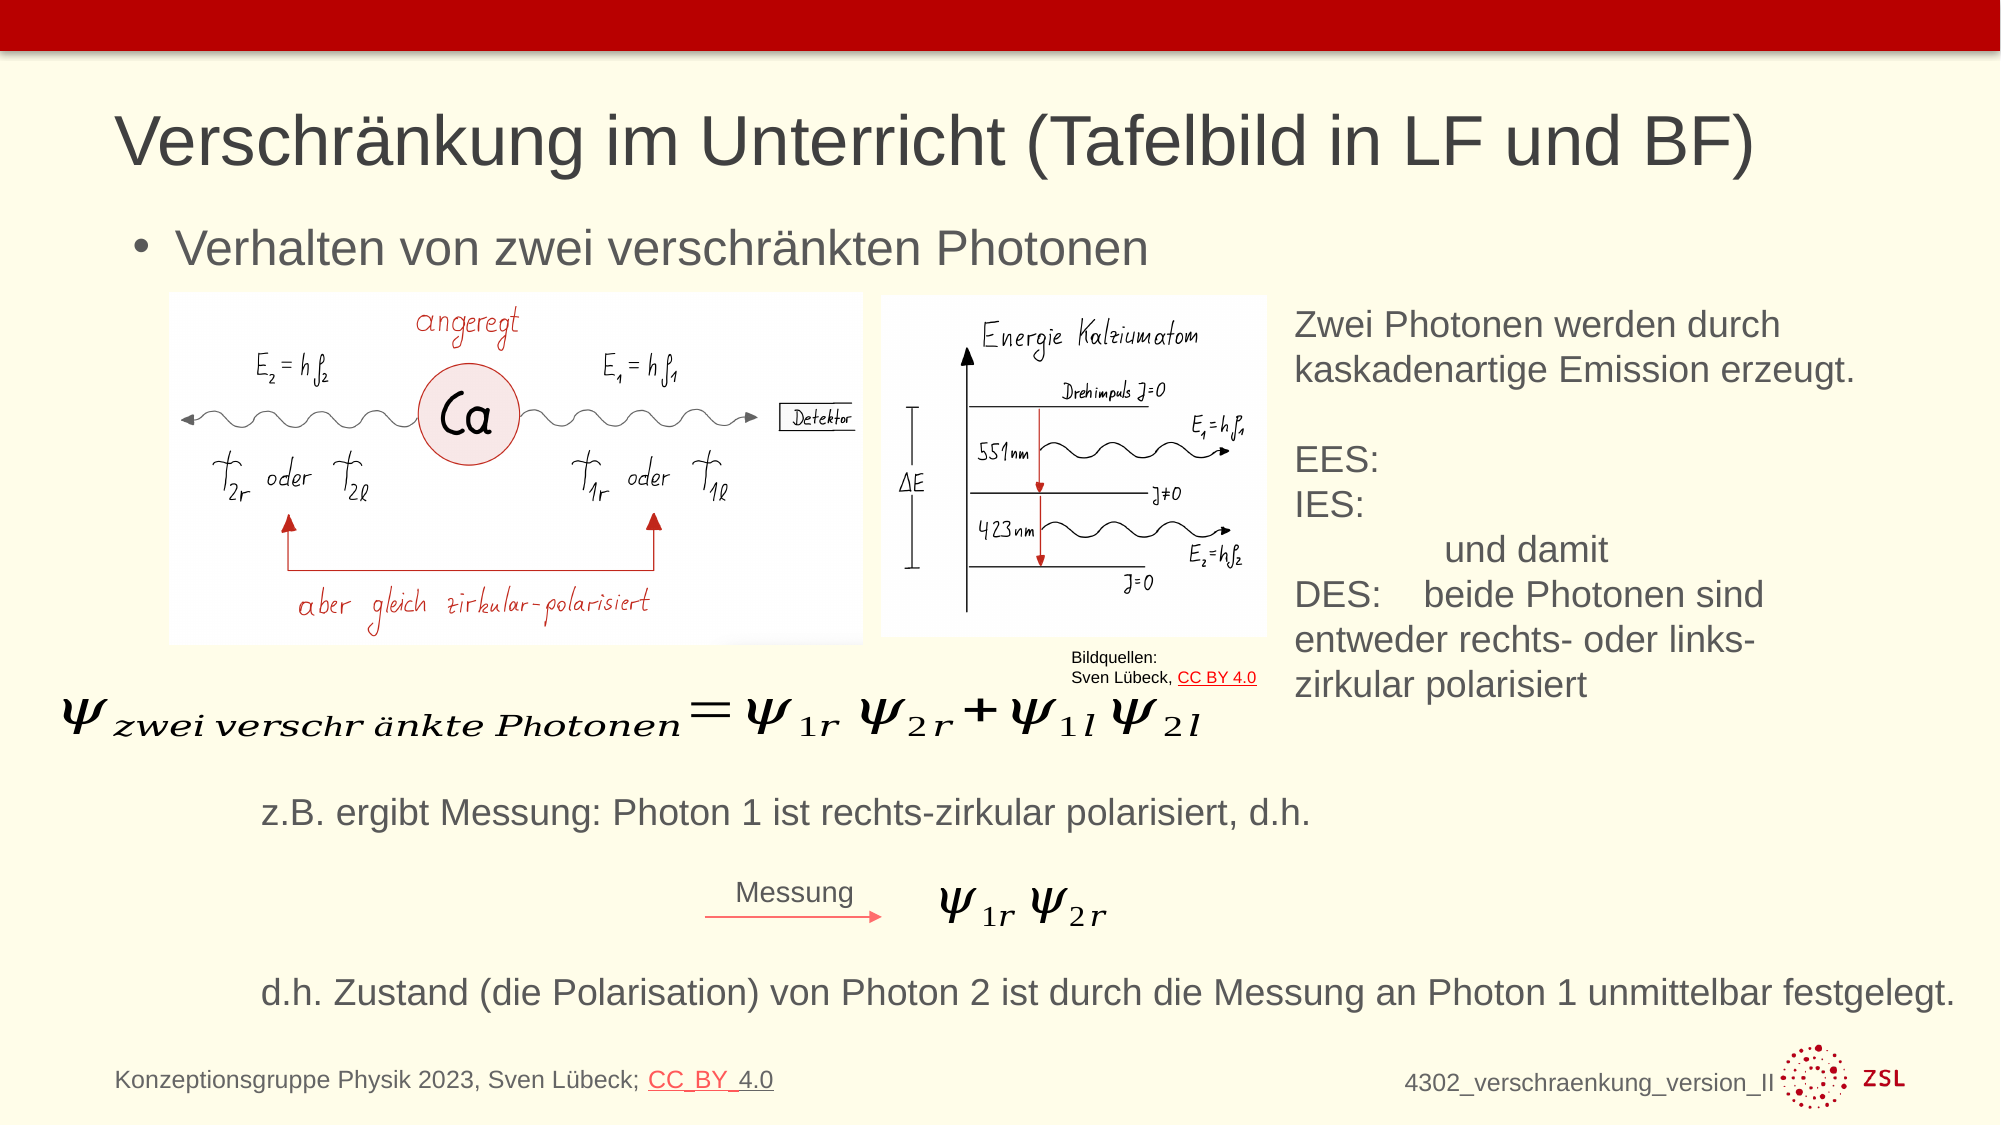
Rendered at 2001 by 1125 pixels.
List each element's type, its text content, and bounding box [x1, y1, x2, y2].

text_box Messung [720, 866, 870, 916]
picture [168, 292, 863, 645]
list Verhalten von zwei verschränkten Photonen [99, 208, 1900, 1035]
text_box Bildquellen: Sven Lübeck, CC BY 4.0 [1065, 646, 1363, 687]
title Verschränkung im Unterricht (Tafelbild in LF und BF) [99, 90, 1900, 185]
picture [881, 295, 1267, 638]
picture [1779, 1043, 1905, 1109]
